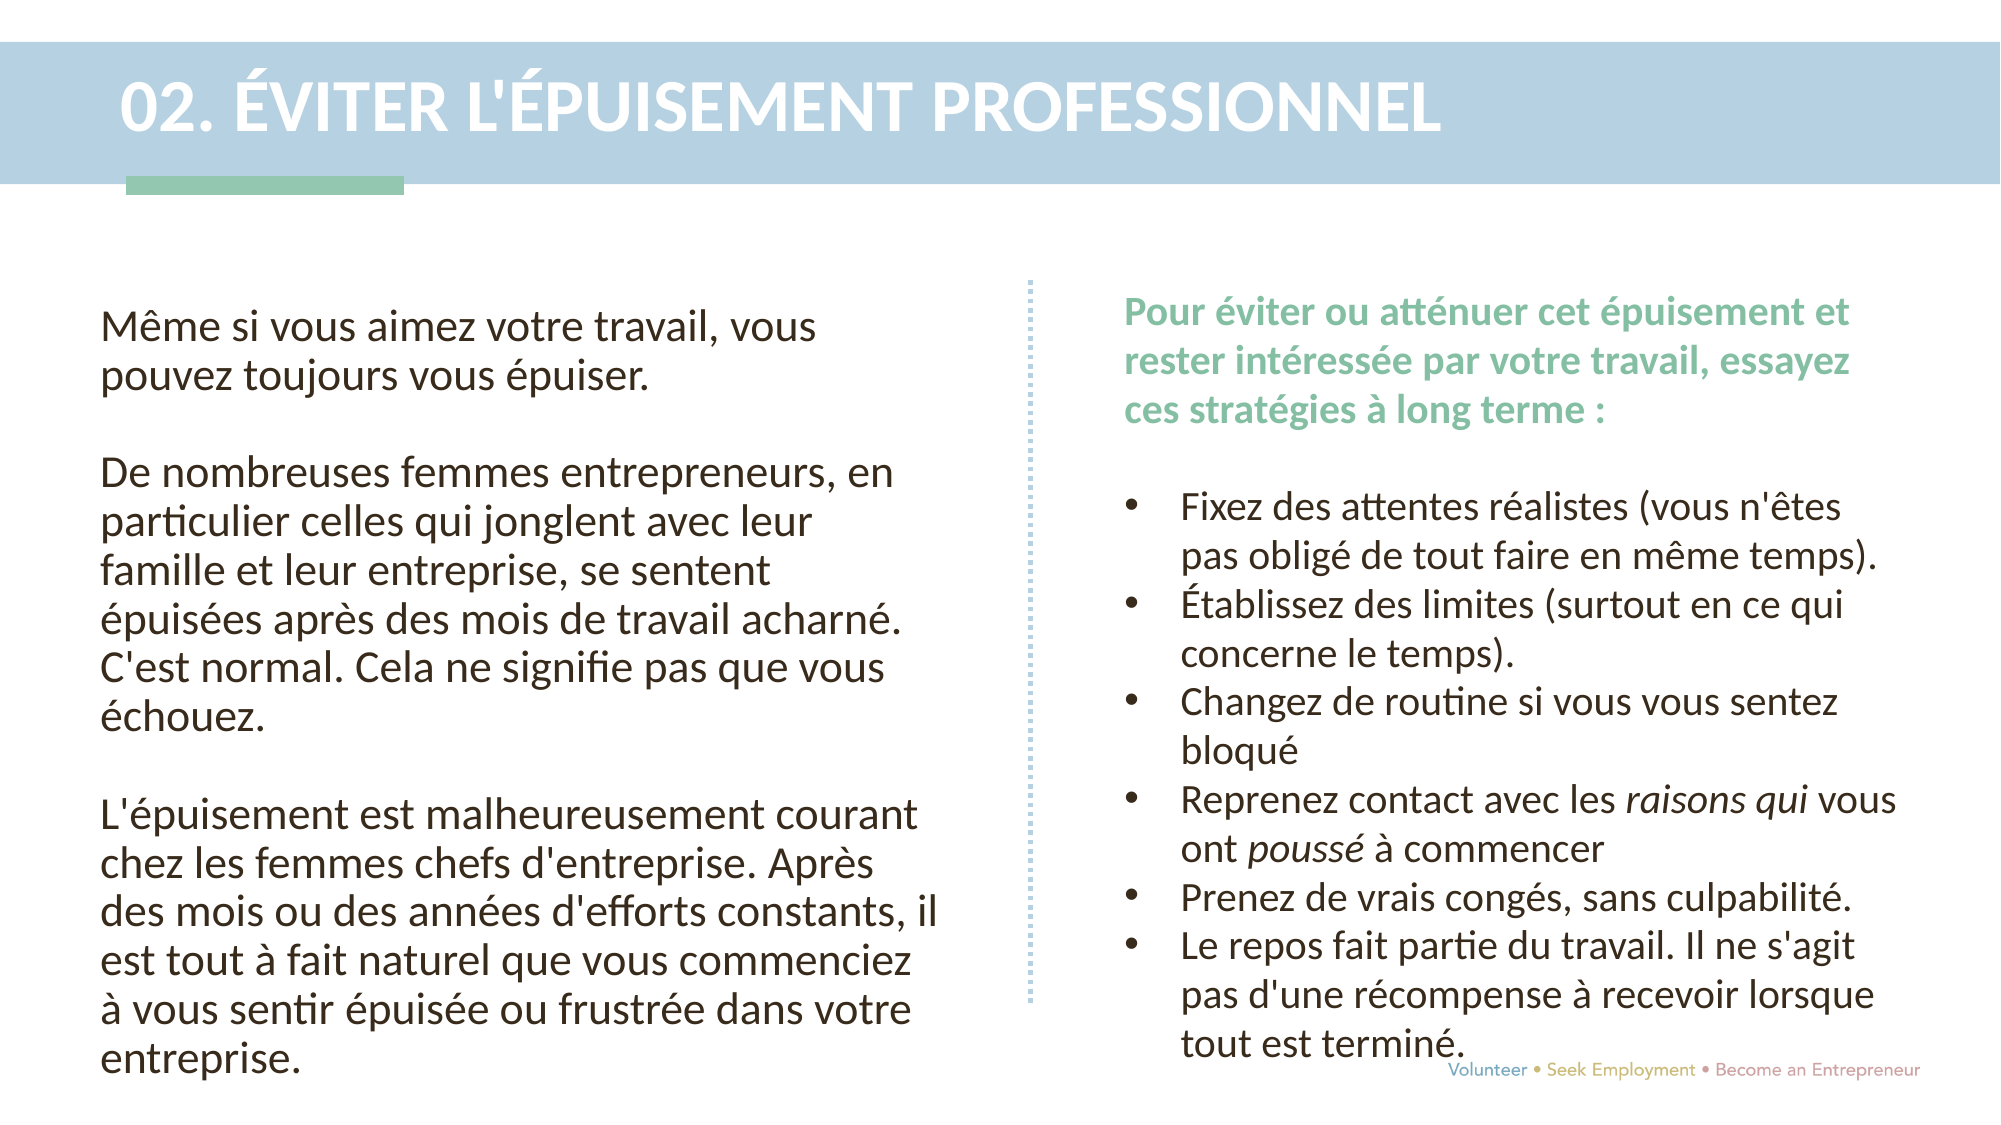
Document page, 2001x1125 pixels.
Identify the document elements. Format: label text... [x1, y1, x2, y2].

list Même si vous aimez votre travail, vous pouvez toujours vous épuiser. De nombreuses femmes entrepreneurs, en particulier celles qui jonglent avec leur famille et leur entreprise, se sentent épuisées après des mois de travail acharné. C'est normal. Cela ne signifie pas que vous échouez. L'épuisement est malheureusement courant chez les femmes chefs d'entreprise. Après des mois ou des années d'efforts constants, il est tout à fait naturel que vous commenciez à vous sentir épuisée ou frustrée dans votre entreprise. [85, 294, 959, 1009]
picture [1418, 1046, 1971, 1103]
text_box Pour éviter ou atténuer cet épuisement et rester intéressée par votre travail, essayez ces stratégies à long terme : Fixez des attentes réalistes (vous n'êtes pas obligé de tout faire en même temps). Établissez des limites (surtout en ce qui concerne le temps). Changez de routine si vous vous sentez bloqué Reprenez contact avec les raisons qui vous ont poussé à commencer Prenez de vrais congés, sans culpabilité. Le repos fait partie du travail. Il ne s'agit pas d'une récompense à recevoir lorsque tout est terminé. [1109, 277, 1913, 992]
list 02. ÉVITER L'ÉPUISEMENT PROFESSIONNEL [105, 98, 1895, 217]
